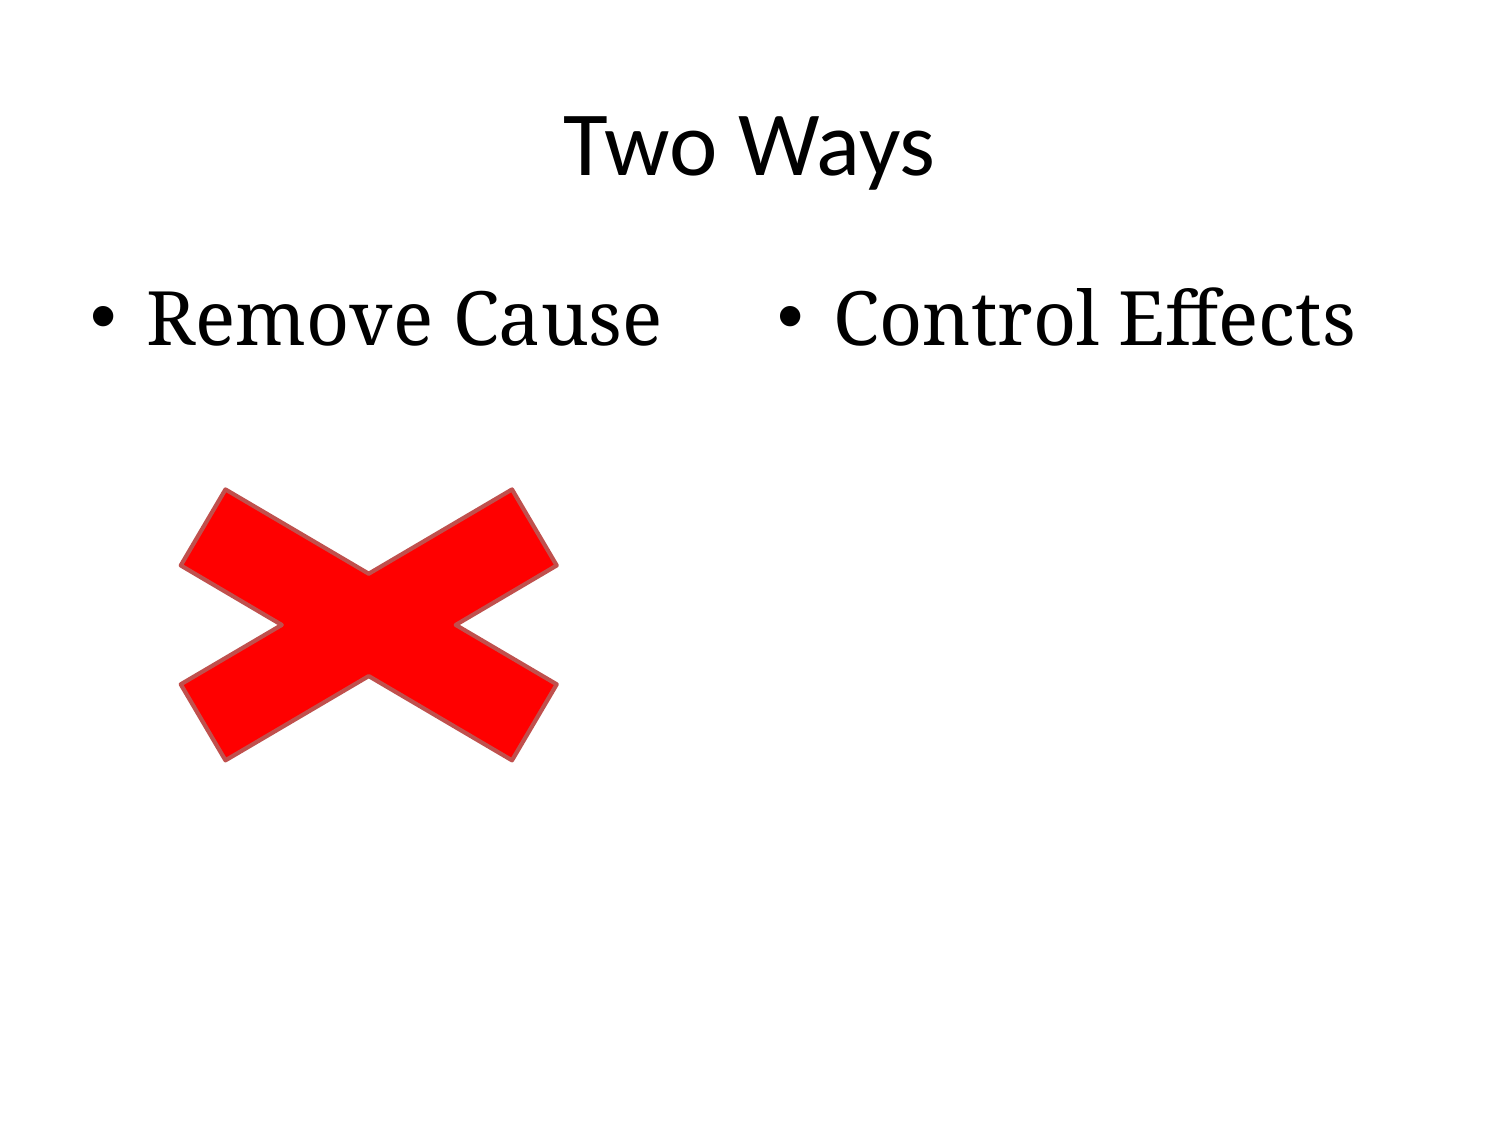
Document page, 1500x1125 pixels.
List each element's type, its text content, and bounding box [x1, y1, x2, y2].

list Control Effects [762, 262, 1425, 1005]
list Remove Cause [75, 262, 738, 1005]
title Two Ways [75, 45, 1425, 233]
text_box [178, 487, 559, 763]
